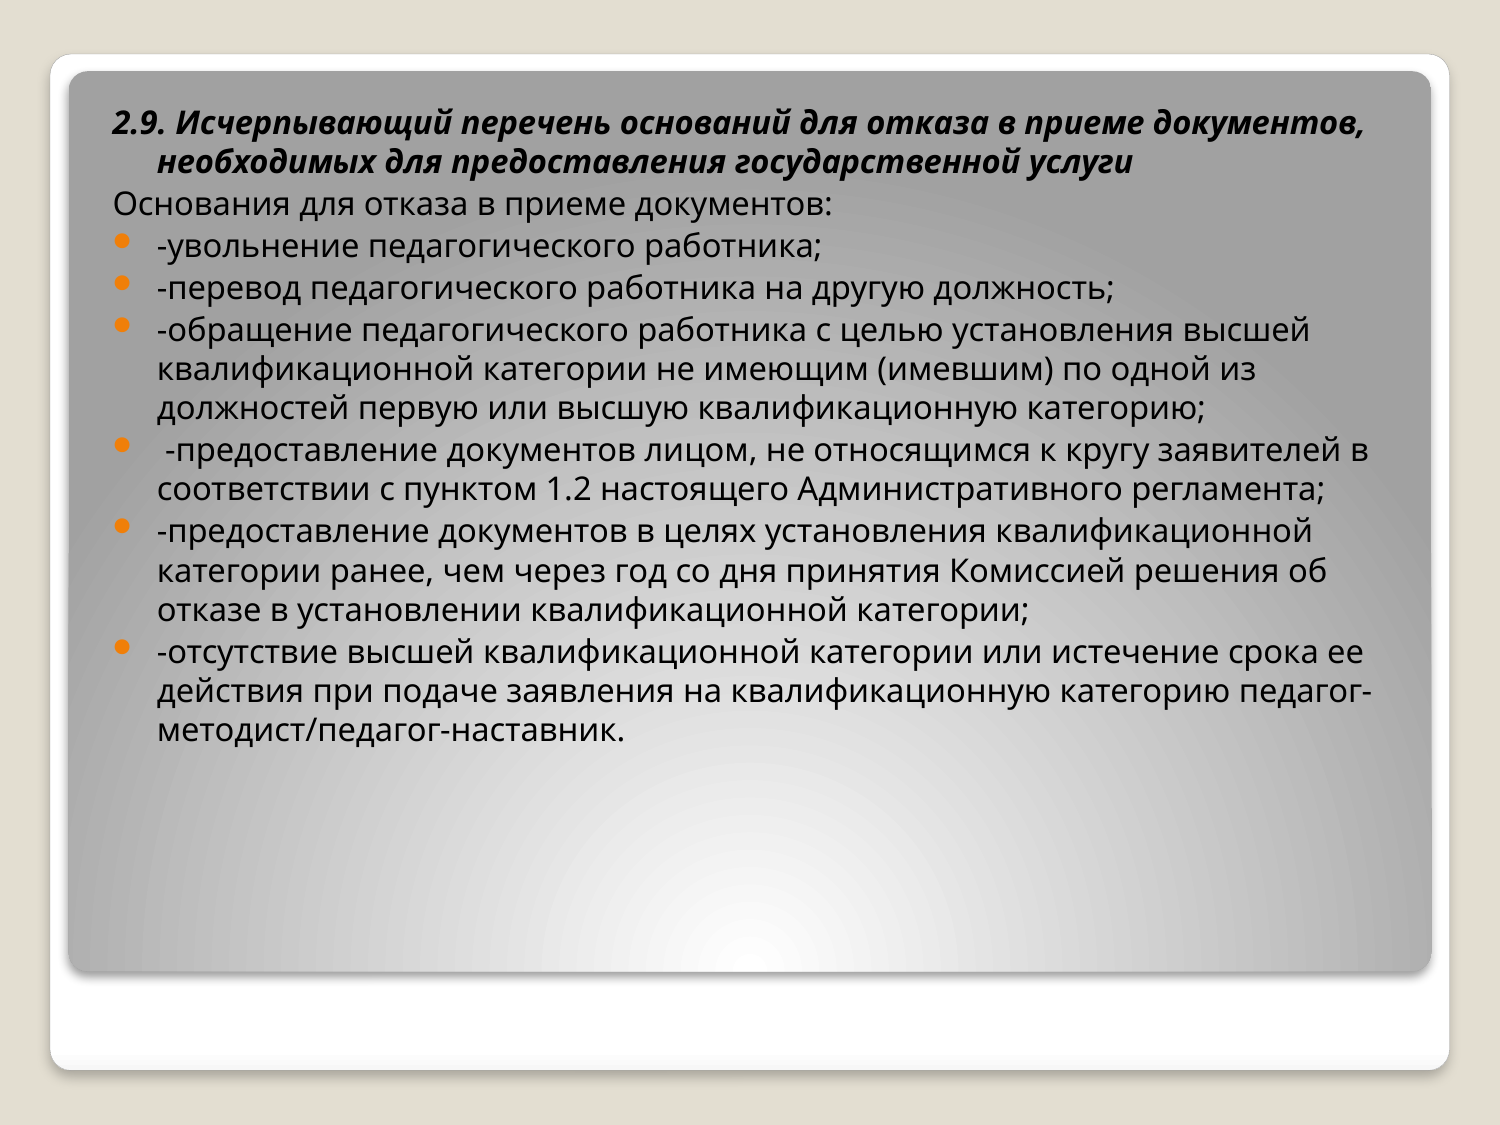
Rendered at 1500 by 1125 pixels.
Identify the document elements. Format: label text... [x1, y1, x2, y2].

list 2.9. Исчерпывающий перечень оснований для отказа в приеме документов, необходимых для предоставления государственной услуги Основания для отказа в приеме документов: -увольнение педагогического работника; -перевод педагогического работника на другую должность; -обращение педагогического работника с целью установления высшей квалификационной категории не имеющим (имевшим) по одной из должностей первую или высшую квалификационную категорию; -предоставление документов лицом, не относящимся к кругу заявителей в соответствии с пунктом 1.2 настоящего Административного регламента; -предоставление документов в целях установления квалификационной категории ранее, чем через год со дня принятия Комиссией решения об отказе в установлении квалификационной категории; -отсутствие высшей квалификационной категории или истечение срока ее действия при подаче заявления на квалификационную категорию педагог-методист/педагог-наставник. [82, 86, 1425, 774]
